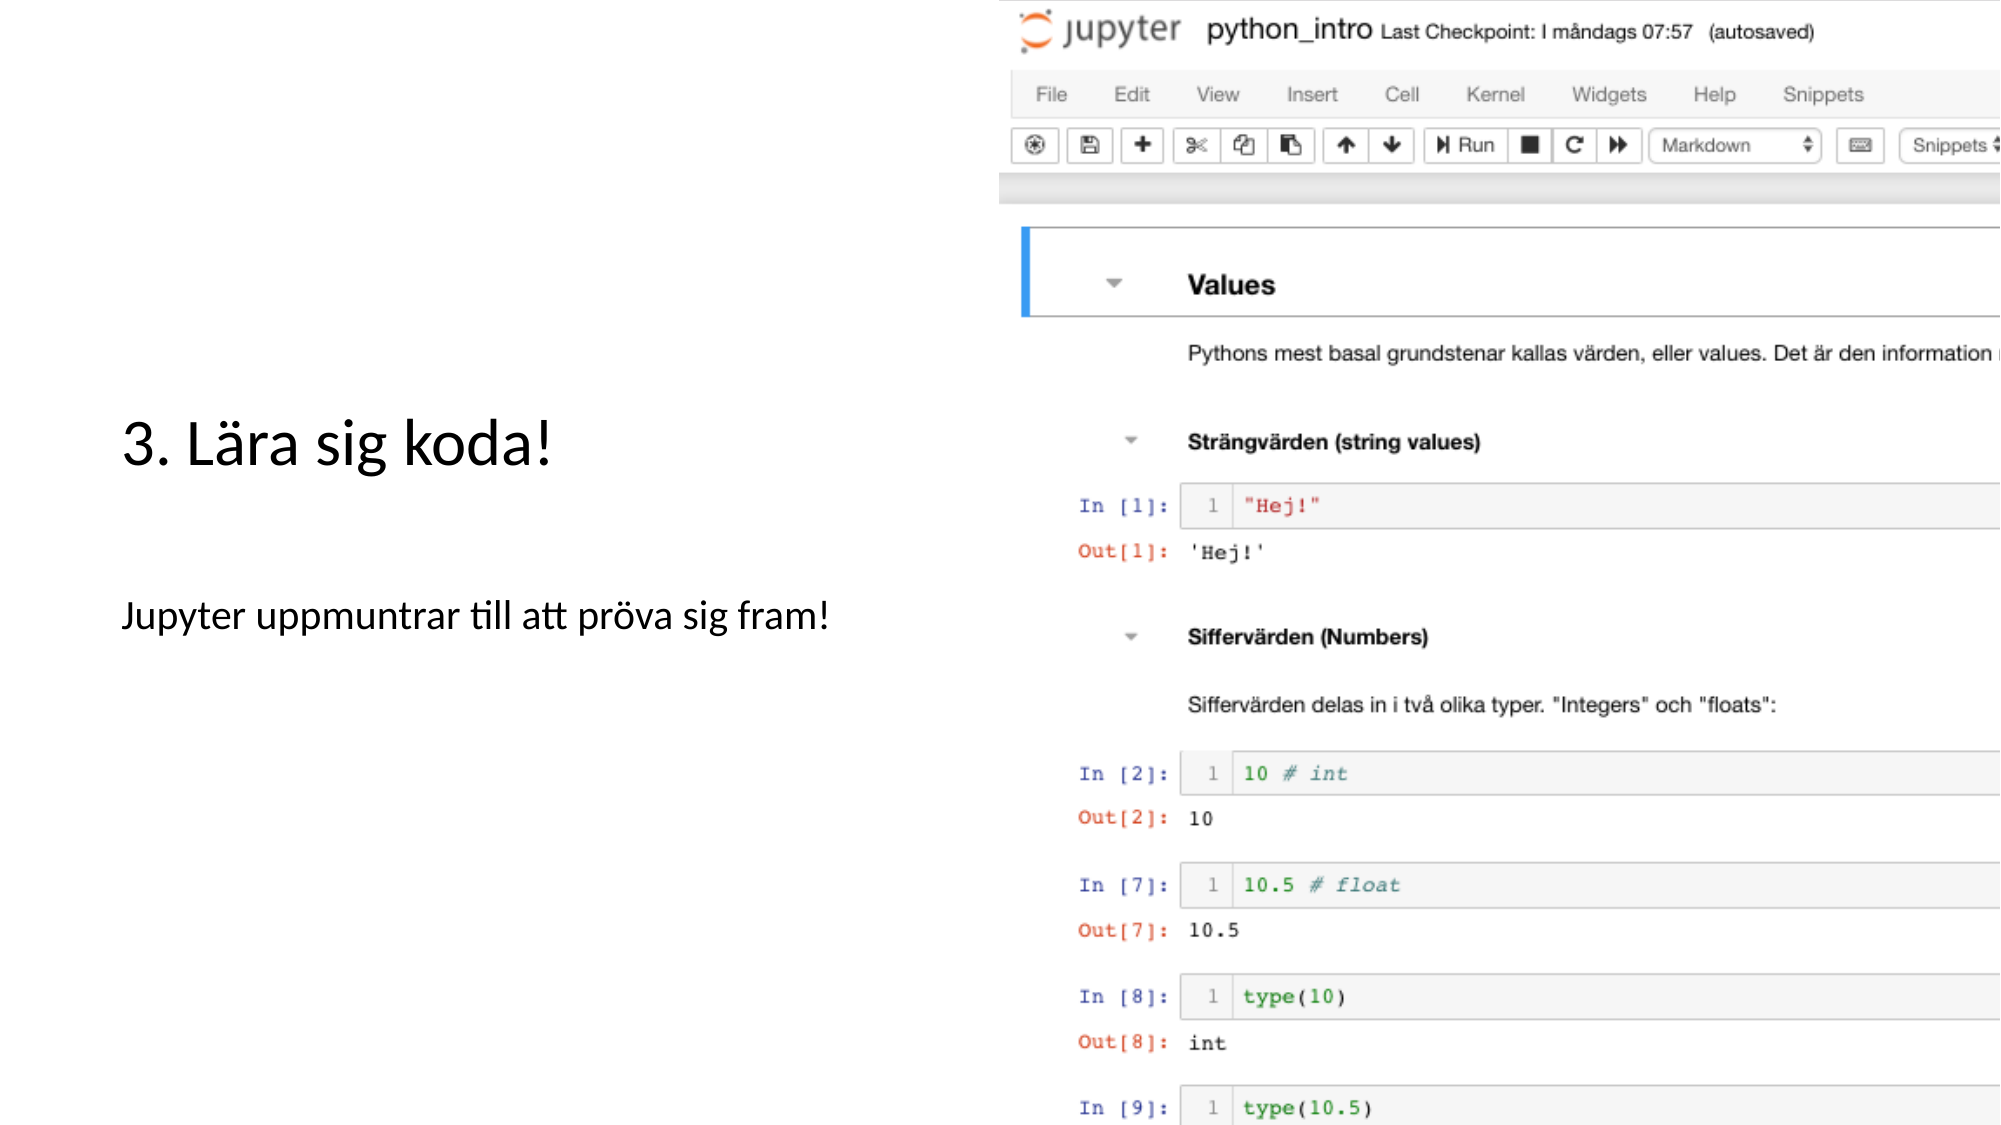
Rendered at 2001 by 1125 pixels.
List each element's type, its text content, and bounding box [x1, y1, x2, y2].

list 3. Lära sig koda! Jupyter uppmuntrar till att pröva sig fram! [106, 399, 948, 1021]
picture [999, 0, 2000, 1125]
